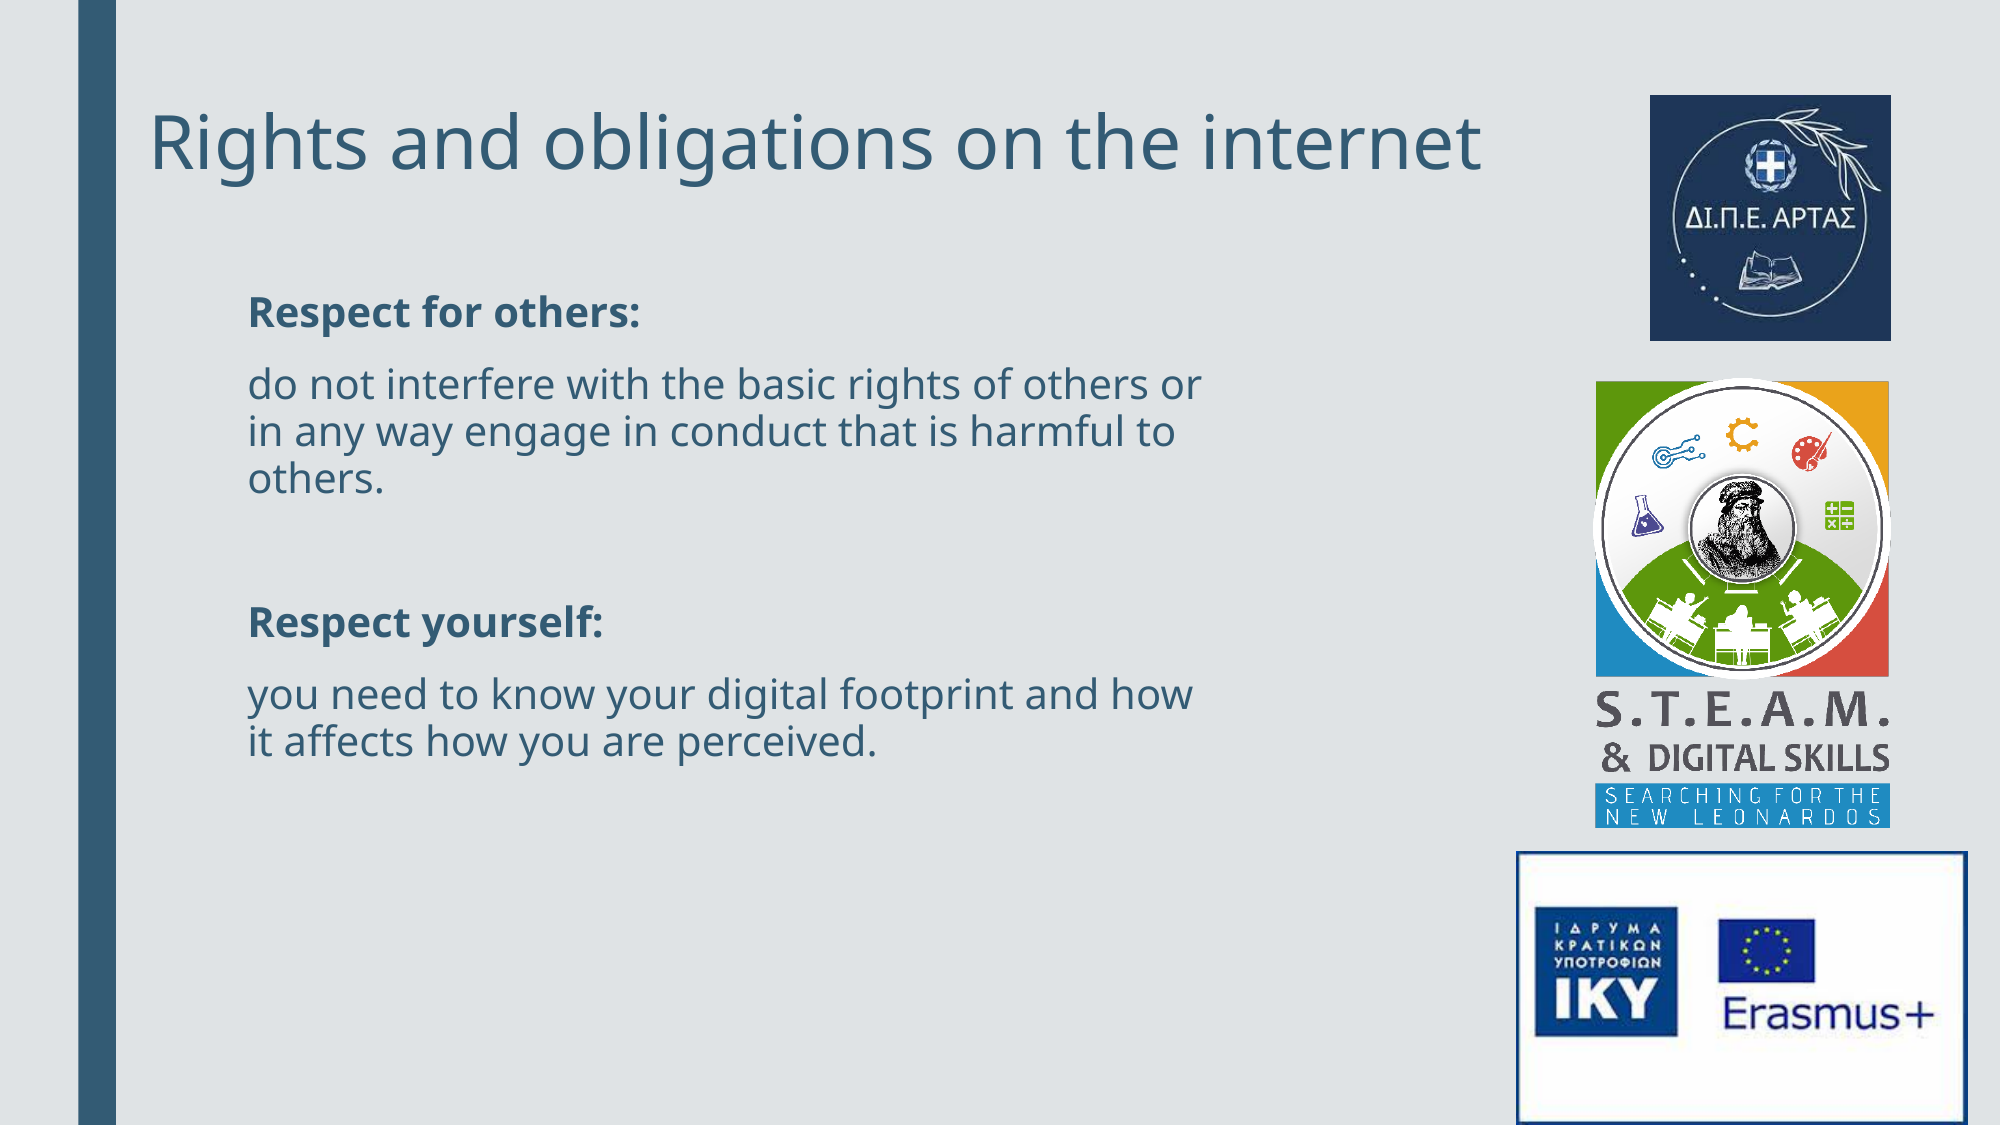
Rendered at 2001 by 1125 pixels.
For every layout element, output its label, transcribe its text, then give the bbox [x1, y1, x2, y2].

picture [1650, 94, 1891, 341]
list Respect for others: do not interfere with the basic rights of others or in any way engage in conduct that is harmful to others. Respect yourself: you need to know your digital footprint and how it affects how you are perceived. [231, 282, 1240, 843]
picture [1516, 851, 1968, 1125]
picture [1593, 378, 1891, 828]
title Rights and obligations on the internet [133, 97, 1541, 218]
